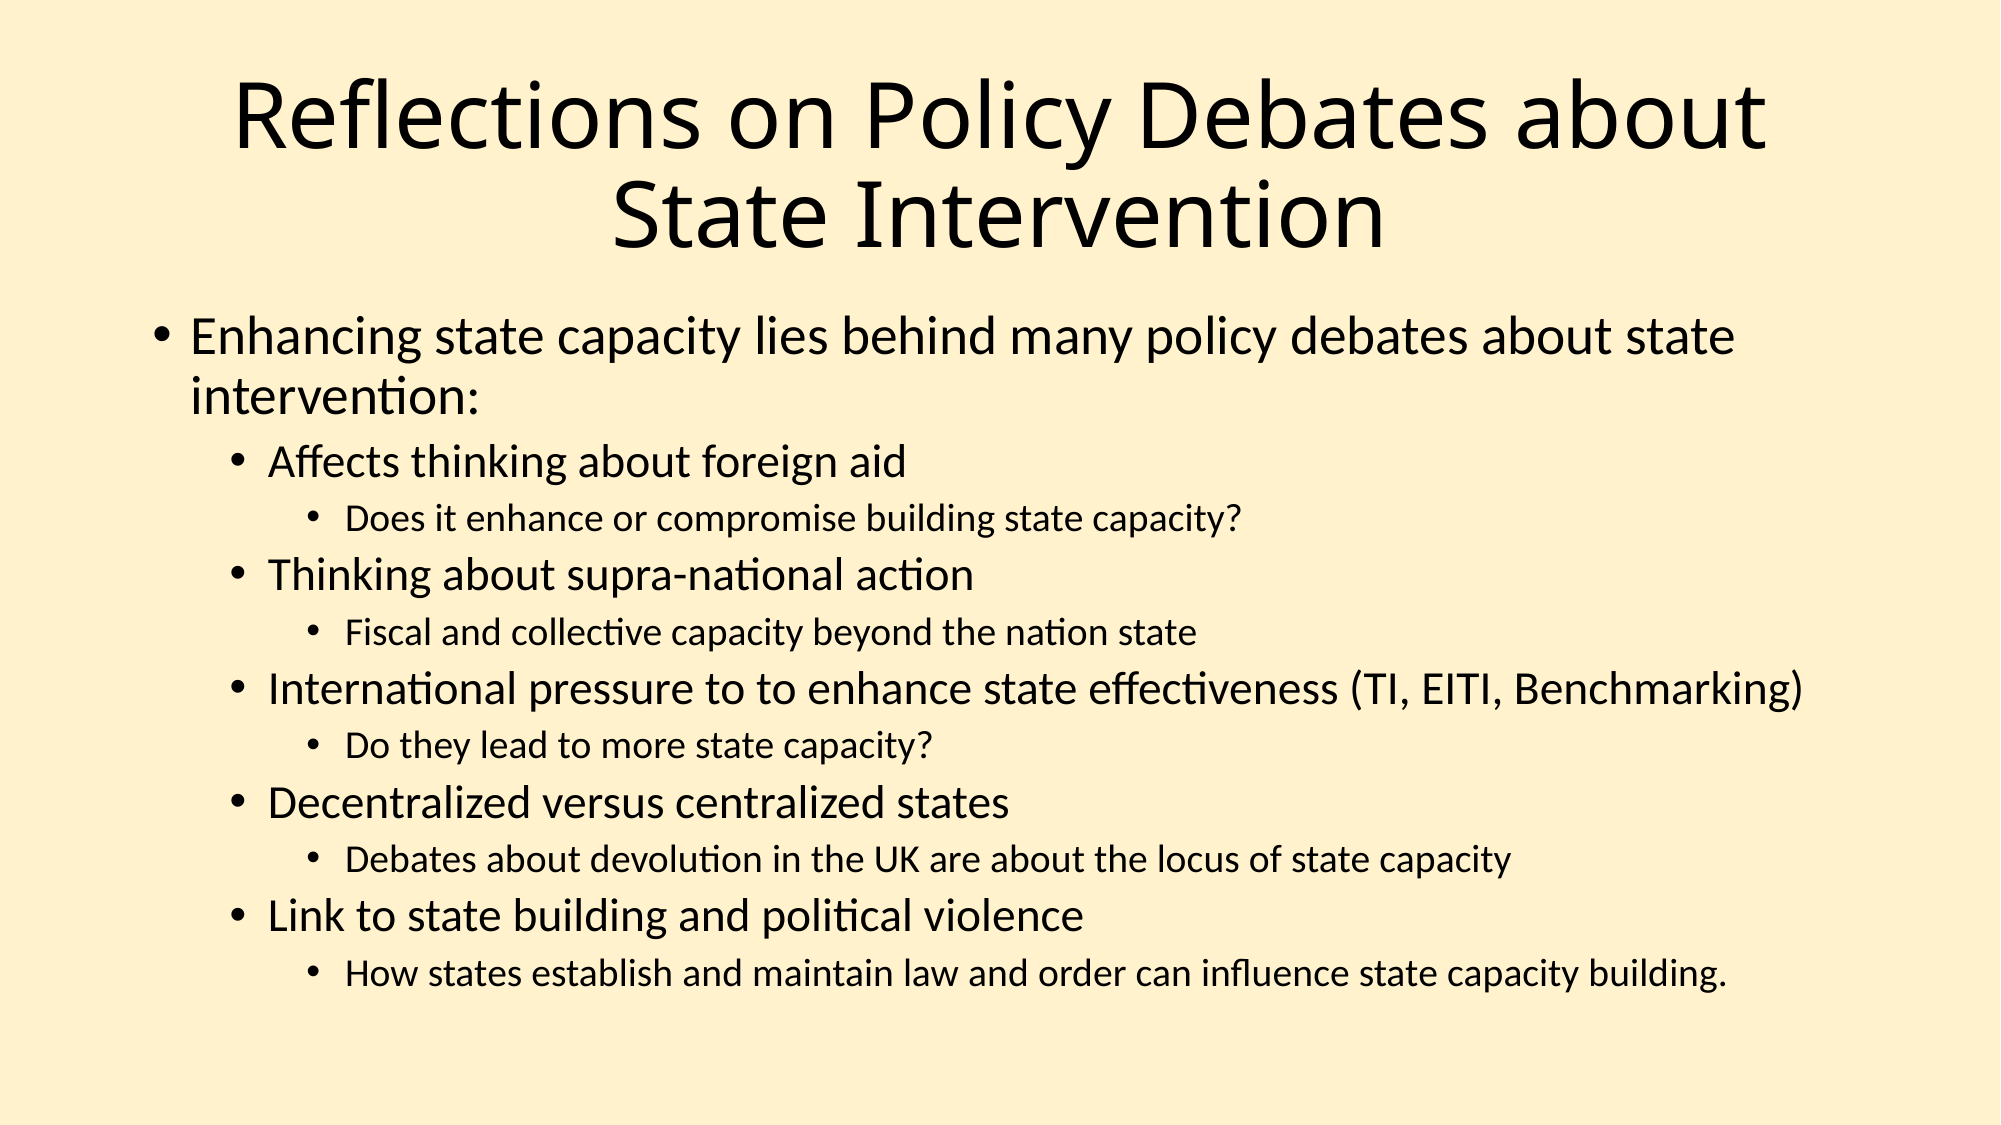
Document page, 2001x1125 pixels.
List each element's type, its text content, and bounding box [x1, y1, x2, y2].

title Reflections on Policy Debates about State Intervention [137, 59, 1863, 278]
list Enhancing state capacity lies behind many policy debates about state intervention: Affects thinking about foreign aid Does it enhance or compromise building state capacity? Thinking about supra-national action Fiscal and collective capacity beyond the nation state International pressure to to enhance state effectiveness (TI, EITI, Benchmarking) Do they lead to more state capacity? Decentralized versus centralized states Debates about devolution in the UK are about the locus of state capacity Link to state building and political violence How states establish and maintain law and order can influence state capacity building. [137, 299, 1863, 1014]
